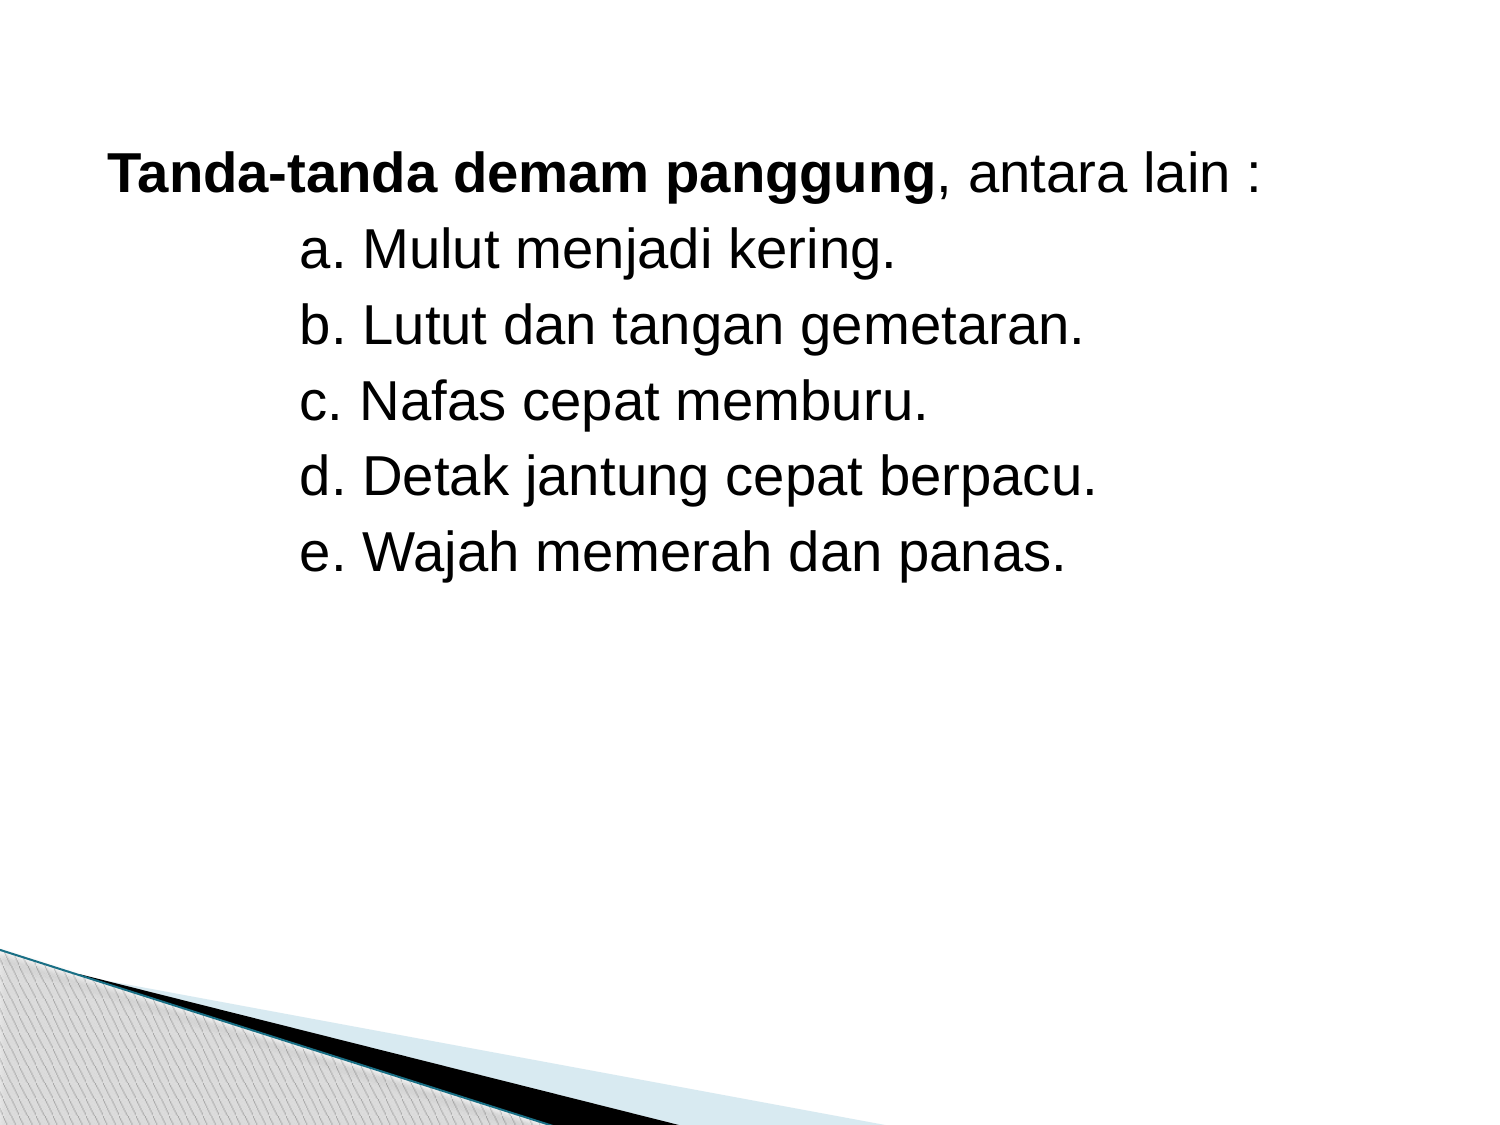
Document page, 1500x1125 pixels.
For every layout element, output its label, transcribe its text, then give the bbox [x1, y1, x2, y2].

list Tanda-tanda demam panggung, antara lain : a. Mulut menjadi kering. b. Lutut dan tangan gemetaran. c. Nafas cepat memburu. d. Detak jantung cepat berpacu. e. Wajah memerah dan panas. [75, 128, 1425, 1020]
